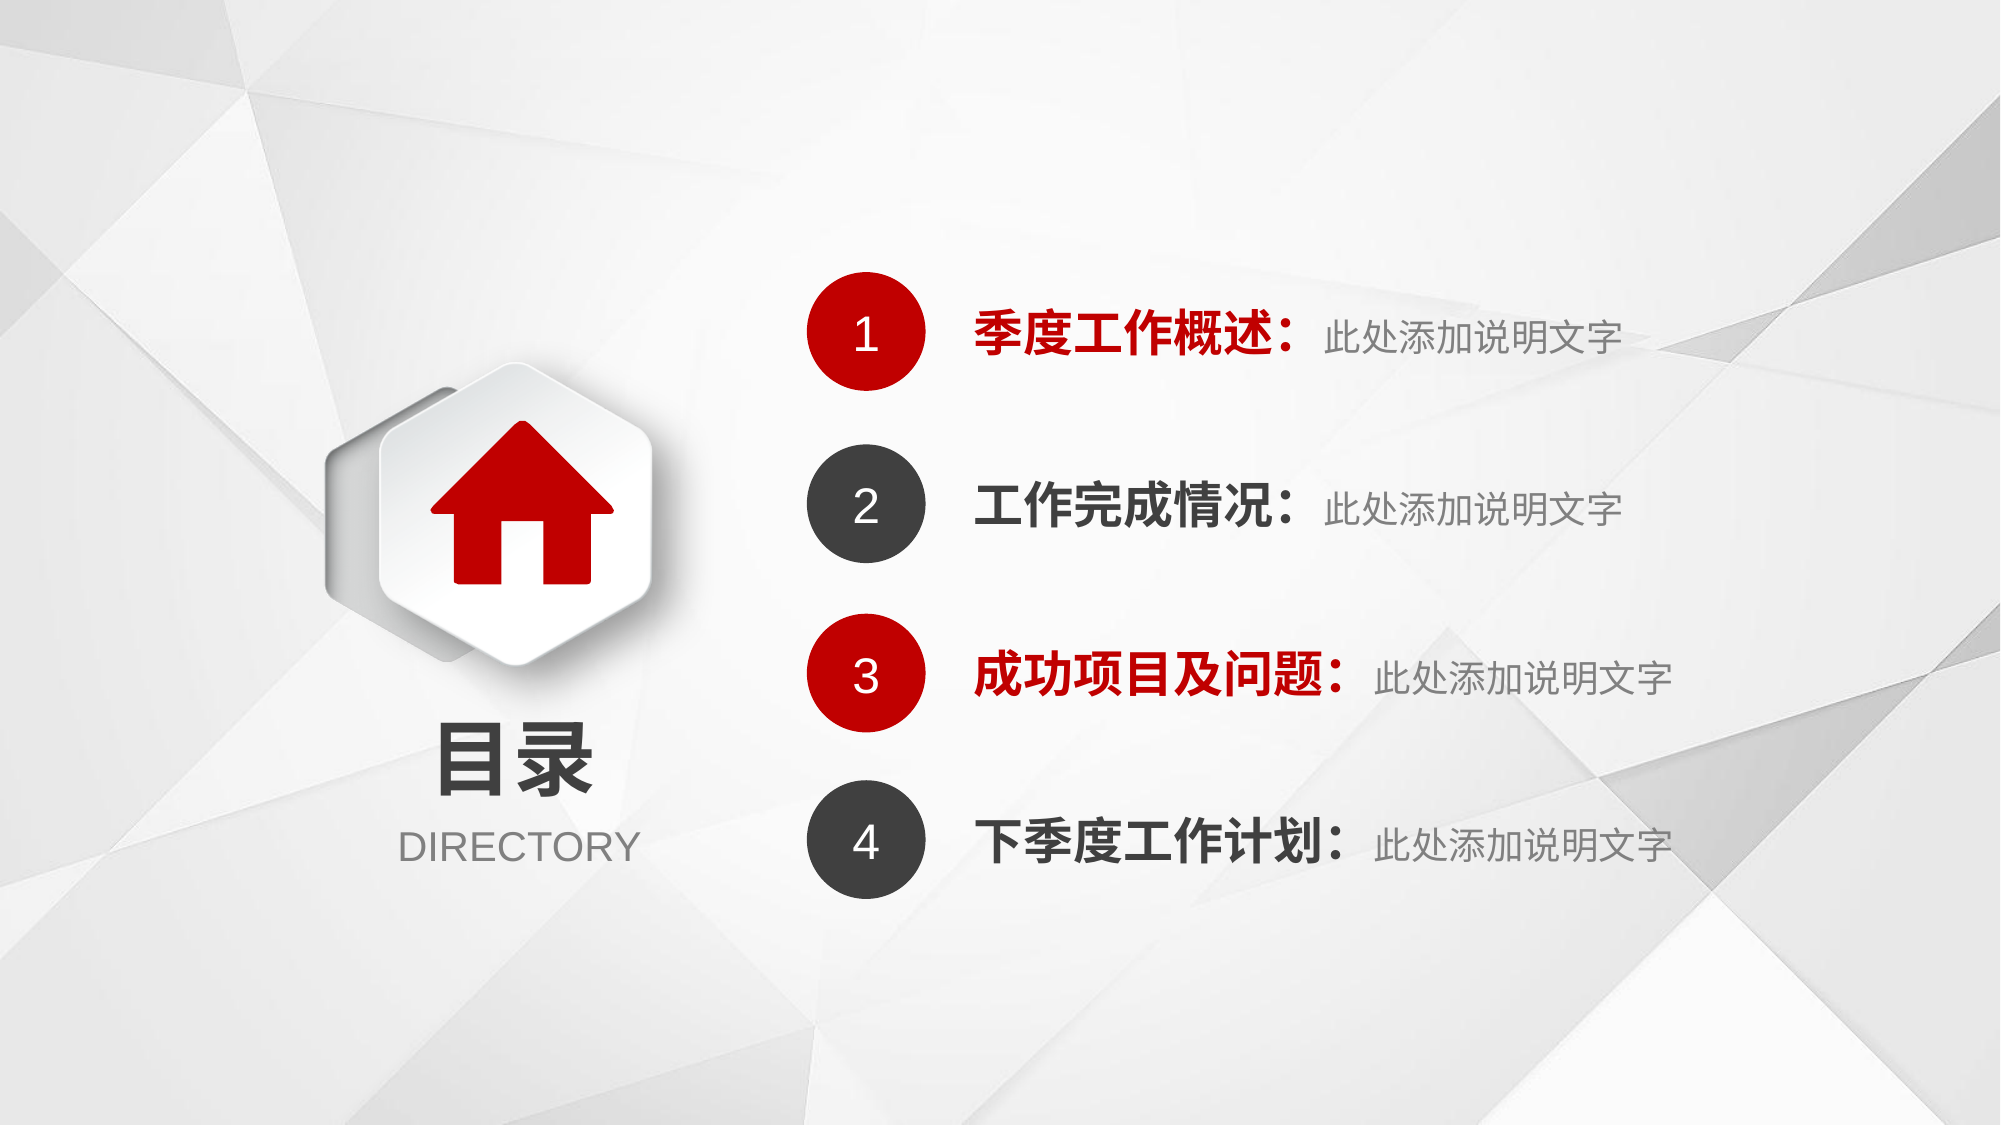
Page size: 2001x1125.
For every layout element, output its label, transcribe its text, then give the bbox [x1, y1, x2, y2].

text_box 3 [805, 612, 927, 734]
text_box 季度工作概述：此处添加说明文字 [958, 293, 1785, 369]
text_box DIRECTORY [369, 803, 669, 887]
text_box 目录 [303, 669, 723, 843]
text_box 2 [805, 443, 927, 565]
text_box 1 [805, 271, 927, 392]
picture [0, 0, 2001, 1125]
text_box 成功项目及问题：此处添加说明文字 [958, 635, 1785, 710]
text_box 下季度工作计划：此处添加说明文字 [958, 801, 1785, 877]
text_box 工作完成情况：此处添加说明文字 [958, 465, 1785, 541]
text_box 4 [805, 779, 927, 900]
